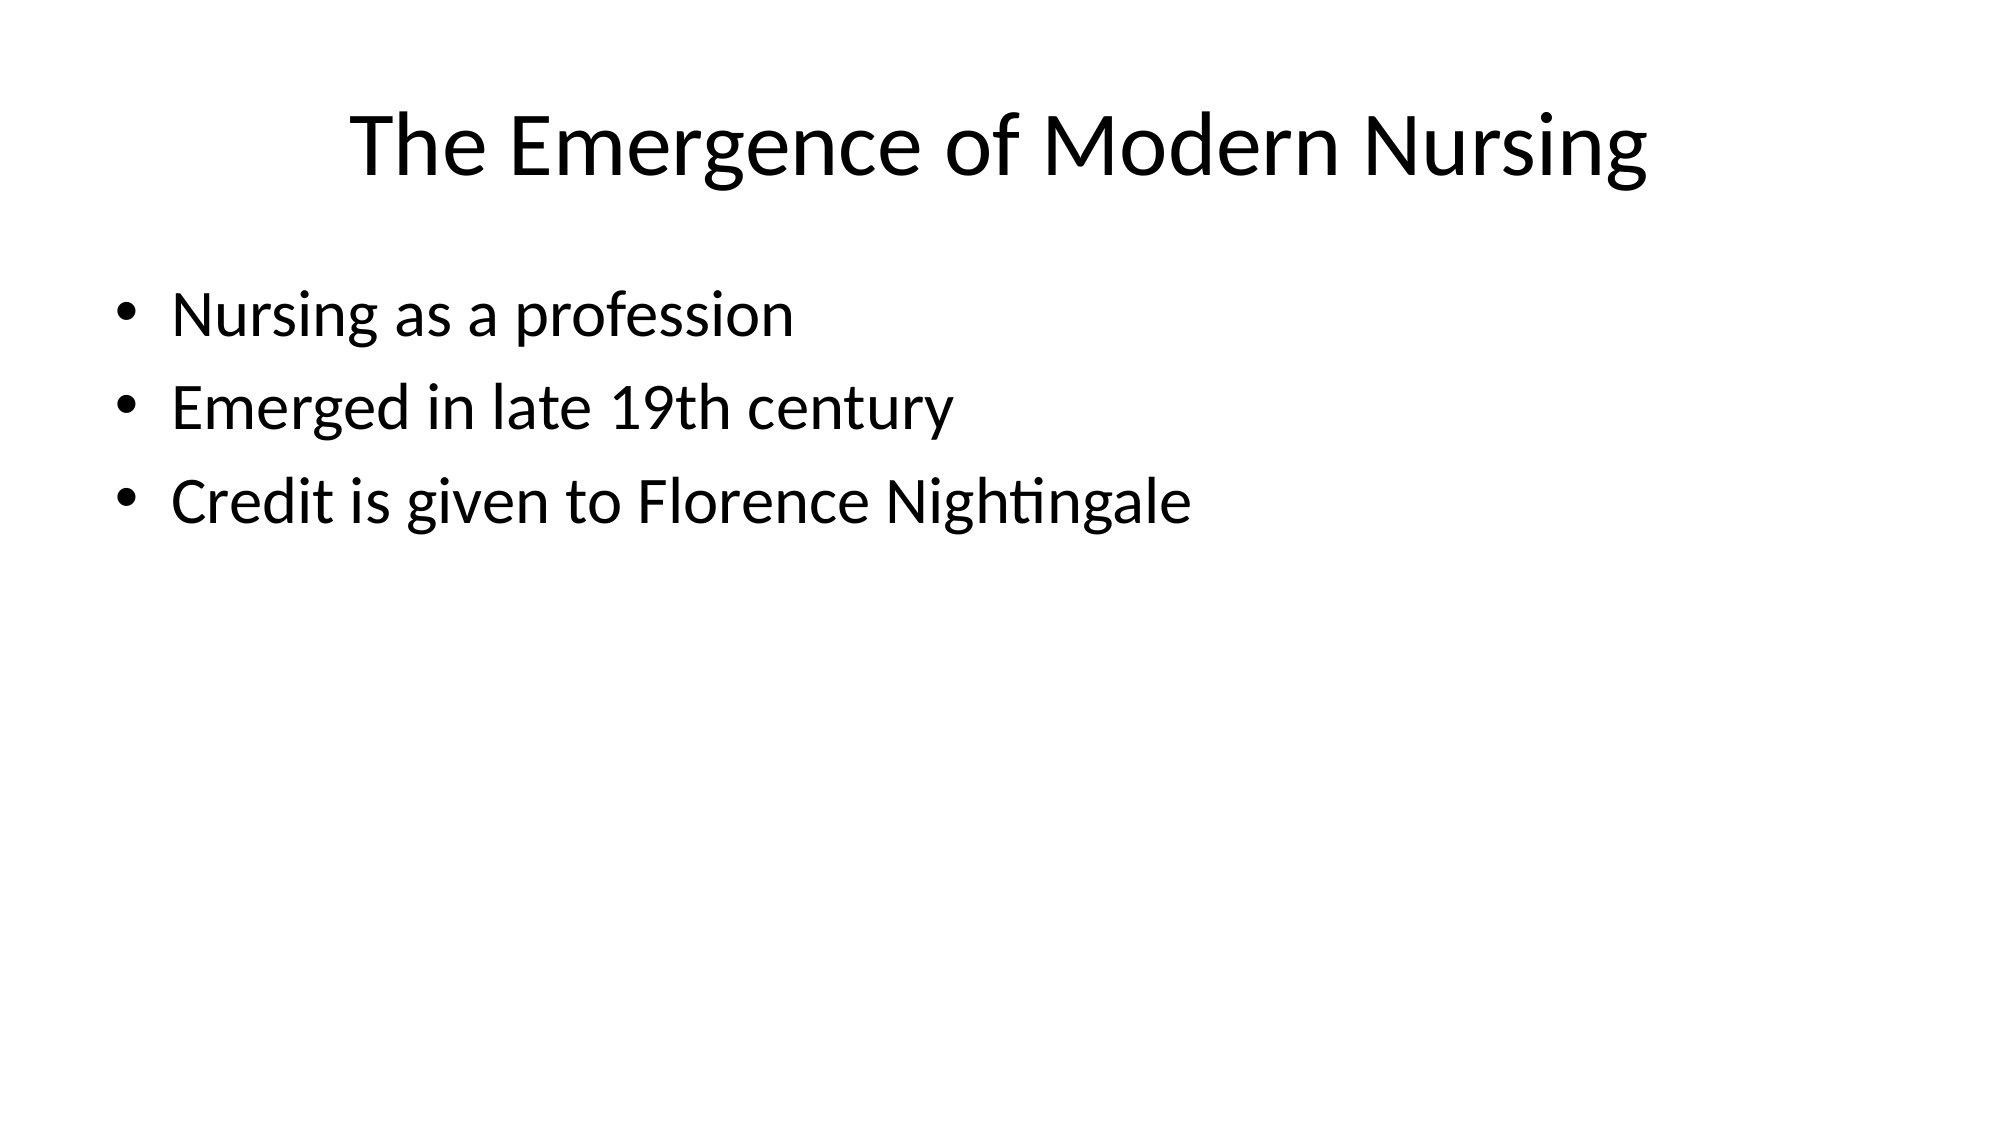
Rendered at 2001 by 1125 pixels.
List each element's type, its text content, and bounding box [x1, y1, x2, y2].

title The Emergence of Modern Nursing [99, 45, 1900, 233]
list Nursing as a profession Emerged in late 19th century Credit is given to Florence Nightingale [99, 262, 1900, 1005]
